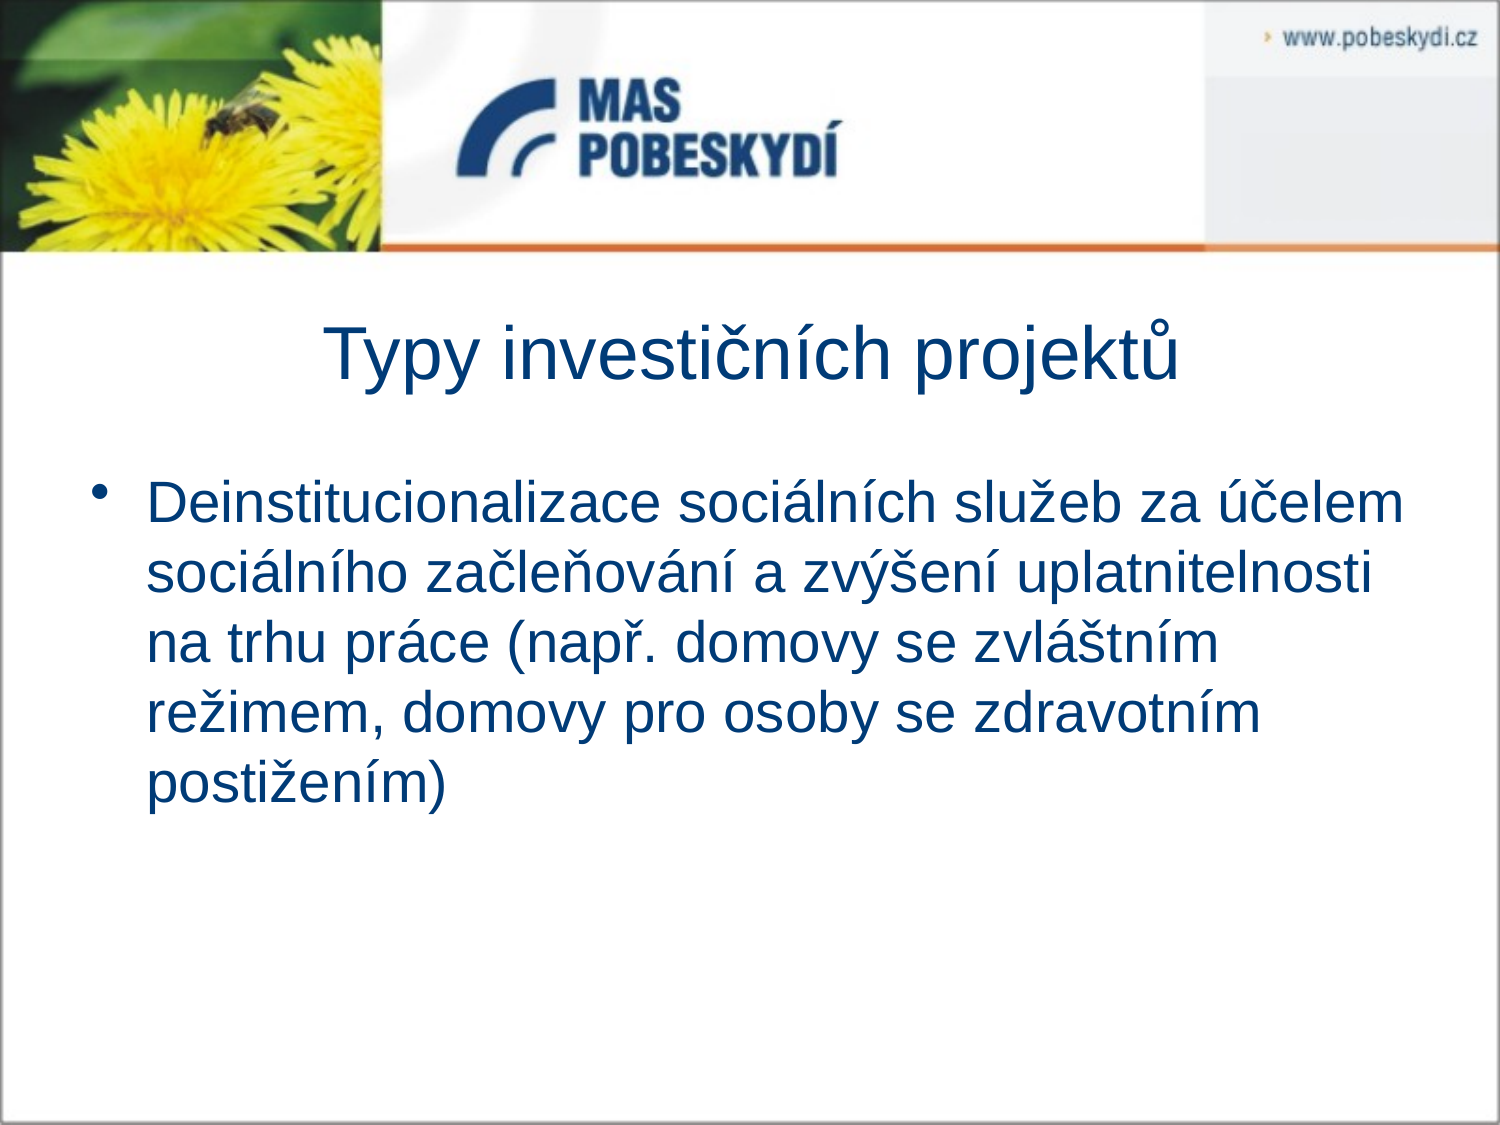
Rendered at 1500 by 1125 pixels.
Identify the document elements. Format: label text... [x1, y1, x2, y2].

picture [0, 0, 1500, 1125]
list Deinstitucionalizace sociálních služeb za účelem sociálního začleňování a zvýšení uplatnitelnosti na trhu práce (např. domovy se zvláštním režimem, domovy pro osoby se zdravotním postižením) [74, 455, 1426, 1071]
title Typy investičních projektů [76, 255, 1428, 444]
